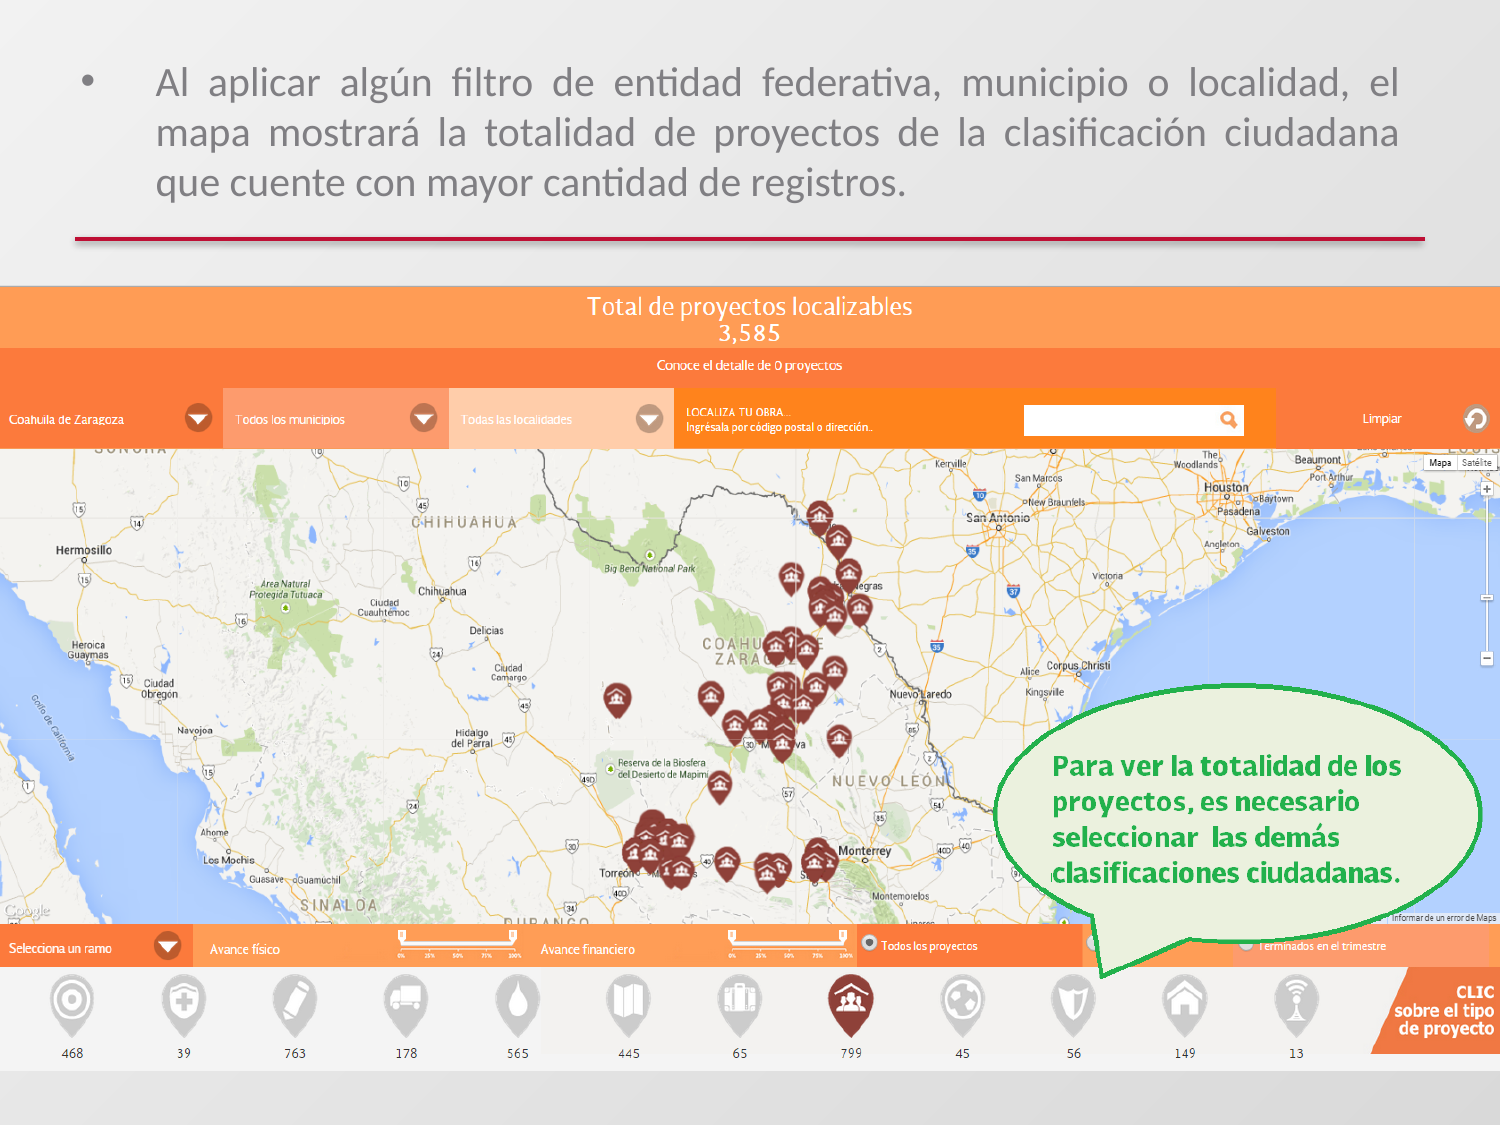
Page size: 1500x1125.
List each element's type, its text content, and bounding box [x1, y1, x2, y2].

picture [0, 285, 1500, 1071]
title Al aplicar algún filtro de entidad federativa, municipio o localidad, el mapa mostrará la totalidad de proyectos de la clasificación ciudadana que cuente con mayor cantidad de registros. [65, 1, 1416, 259]
